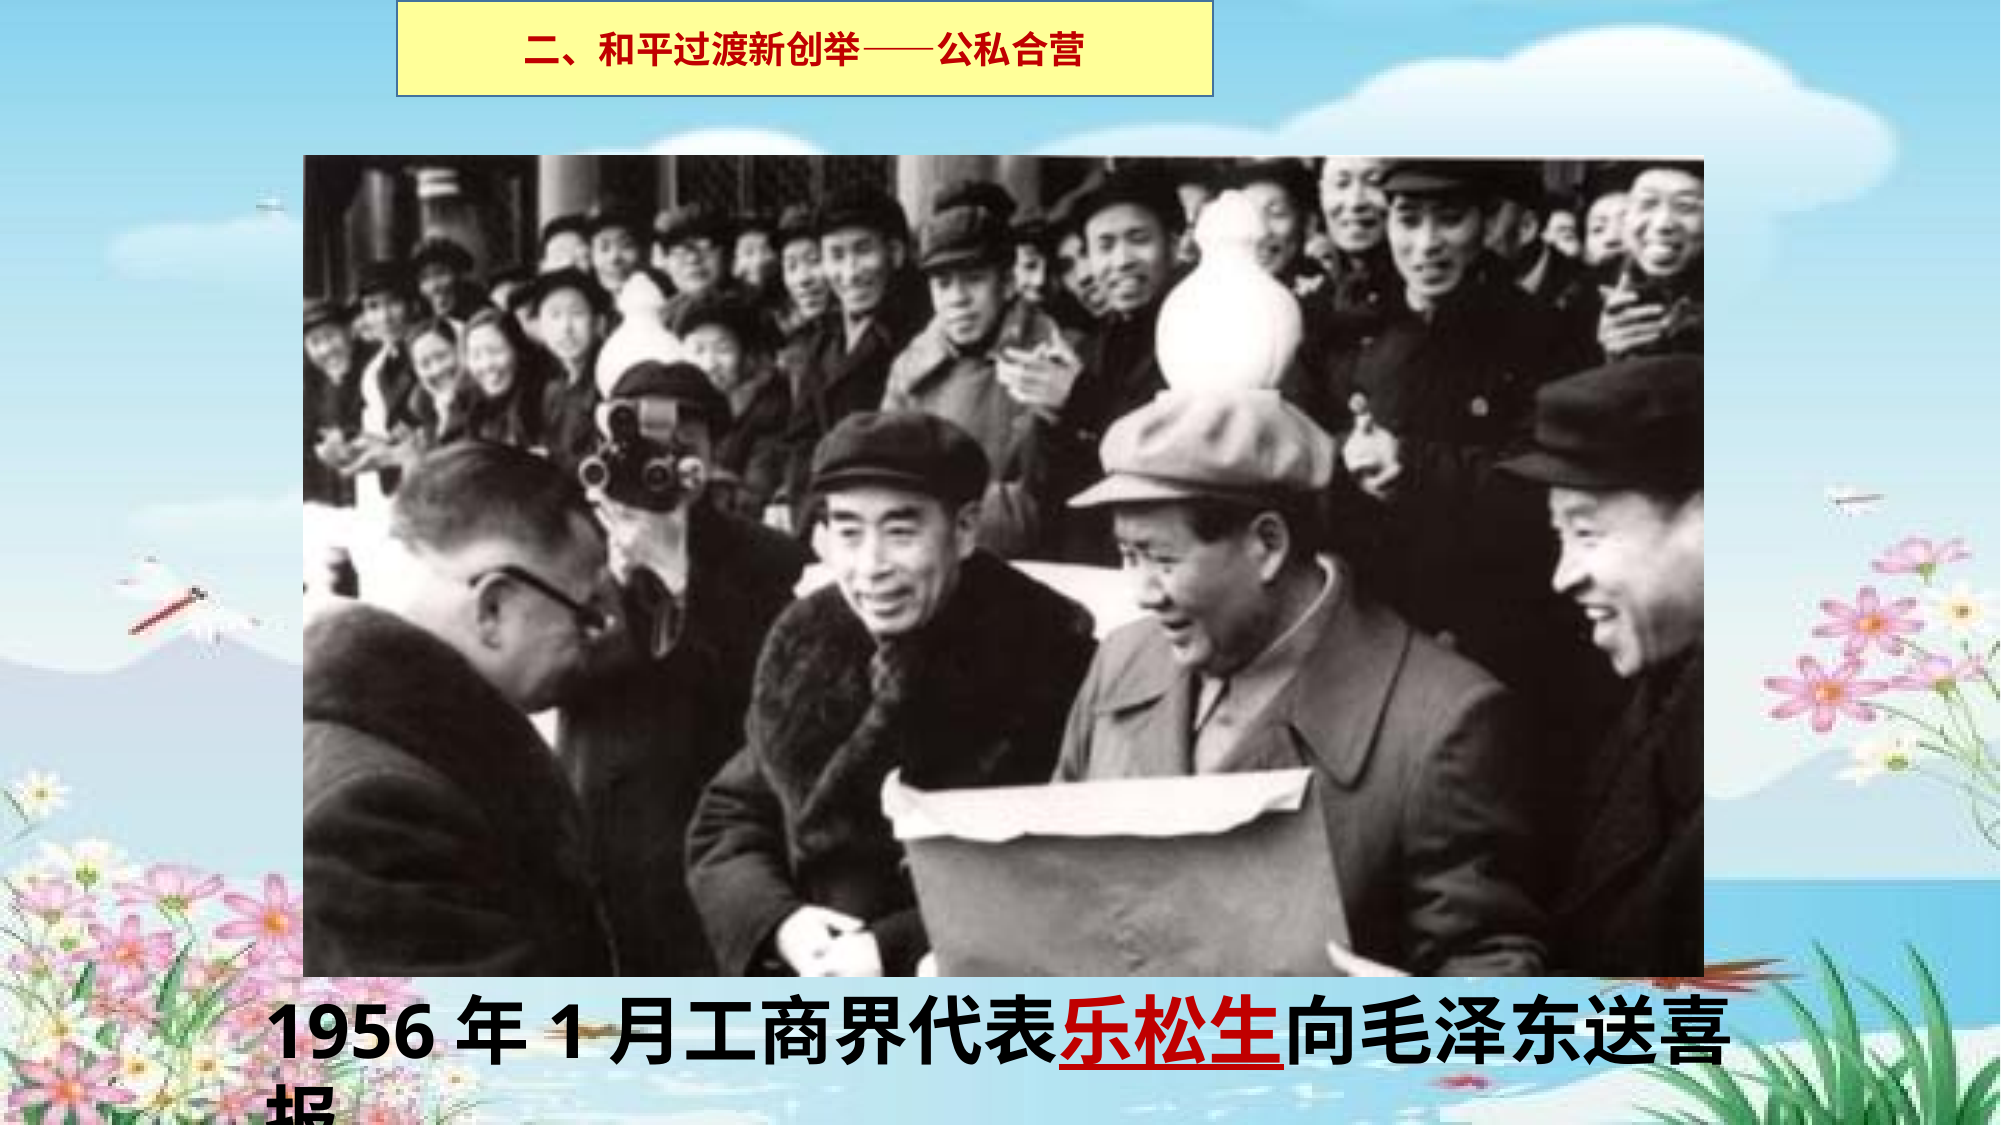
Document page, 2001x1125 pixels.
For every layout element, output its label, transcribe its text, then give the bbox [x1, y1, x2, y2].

picture [0, 0, 2001, 1125]
text_box 1956年1月工商界代表乐松生向毛泽东送喜报 [249, 976, 1750, 1125]
text_box 二、和平过渡新创举——公私合营 [396, 0, 1214, 97]
